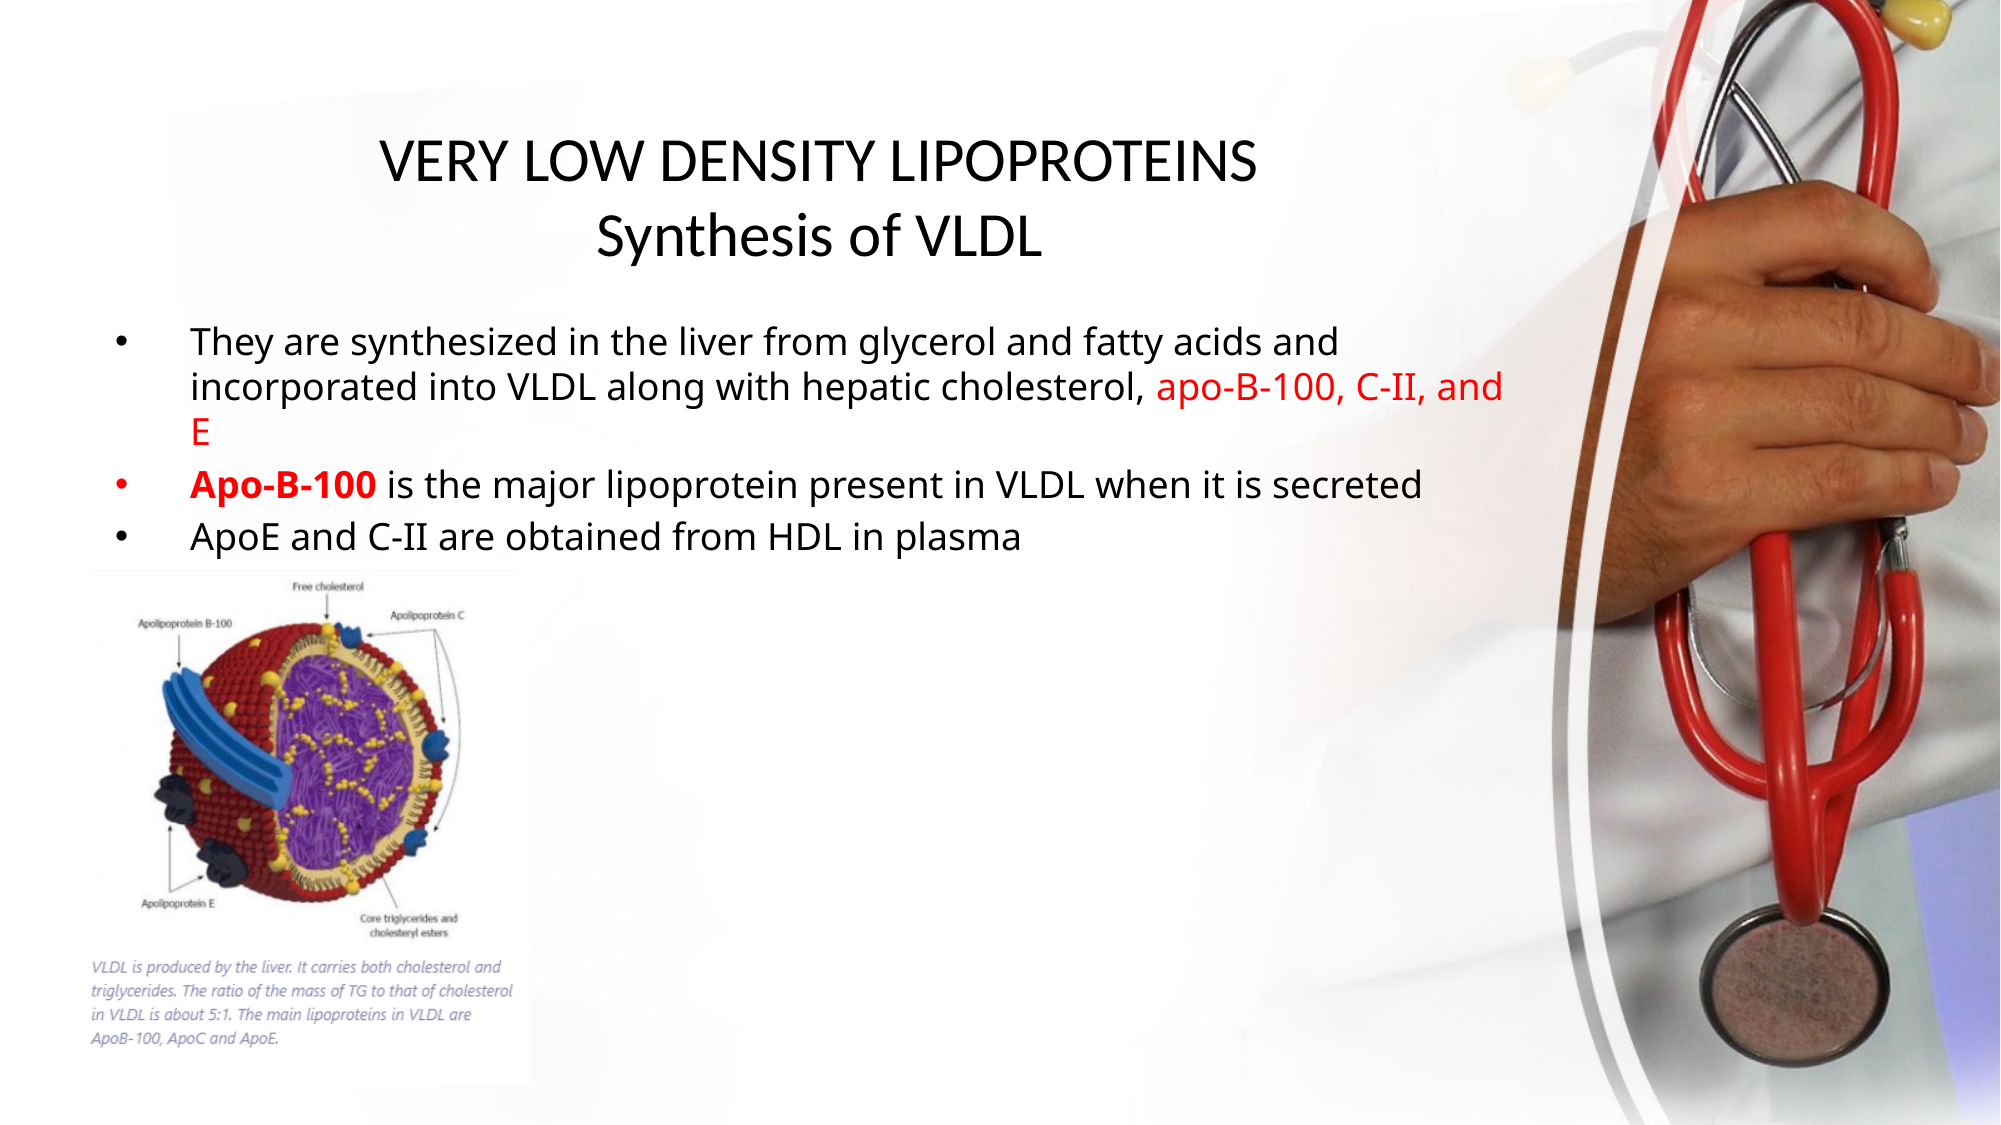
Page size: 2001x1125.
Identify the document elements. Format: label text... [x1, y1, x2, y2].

list They are synthesized in the liver from glycerol and fatty acids and incorporated into VLDL along with hepatic cholesterol, apo-B-100, C-II, and E Apo-B-100 is the major lipoprotein present in VLDL when it is secreted ApoE and C-II are obtained from HDL in plasma [100, 310, 1537, 1043]
picture [0, 0, 2001, 1125]
title VERY LOW DENSITY LIPOPROTEINS Synthesis of VLDL [99, 110, 1540, 278]
